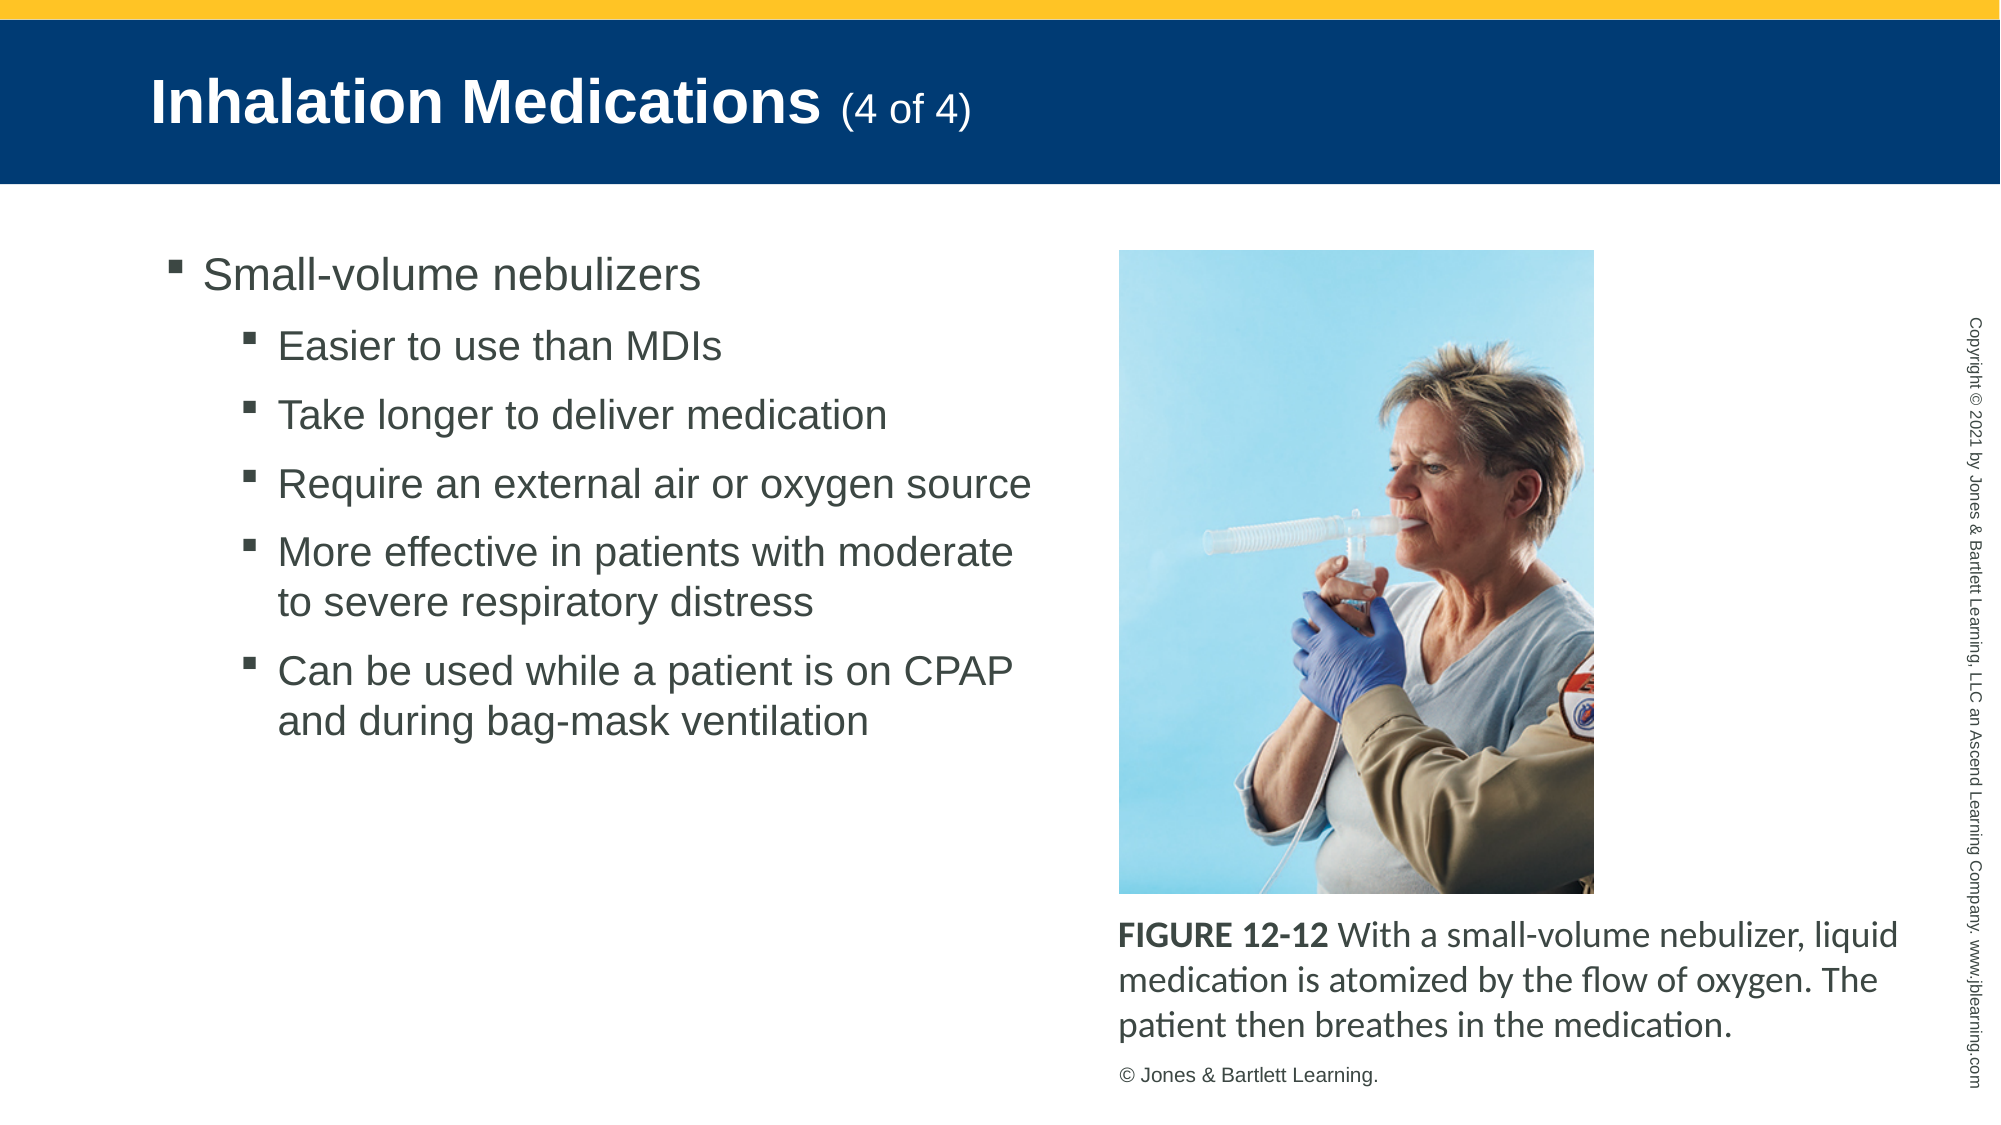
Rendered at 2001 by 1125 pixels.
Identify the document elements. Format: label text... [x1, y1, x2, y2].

text_box © Jones & Bartlett Learning. [1104, 1054, 1394, 1095]
picture [1119, 250, 1594, 894]
title Inhalation Medications (4 of 4) [0, 19, 2000, 185]
list Small-volume nebulizers Easier to use than MDIs Take longer to deliver medication Require an external air or oxygen source More effective in patients with moderate to severe respiratory distress Can be used while a patient is on CPAP and during bag-mask ventilation [150, 237, 1067, 1025]
text_box FIGURE 12-12 With a small-volume nebulizer, liquid medication is atomized by the flow of oxygen. The patient then breathes in the medication. [1103, 902, 1919, 1053]
